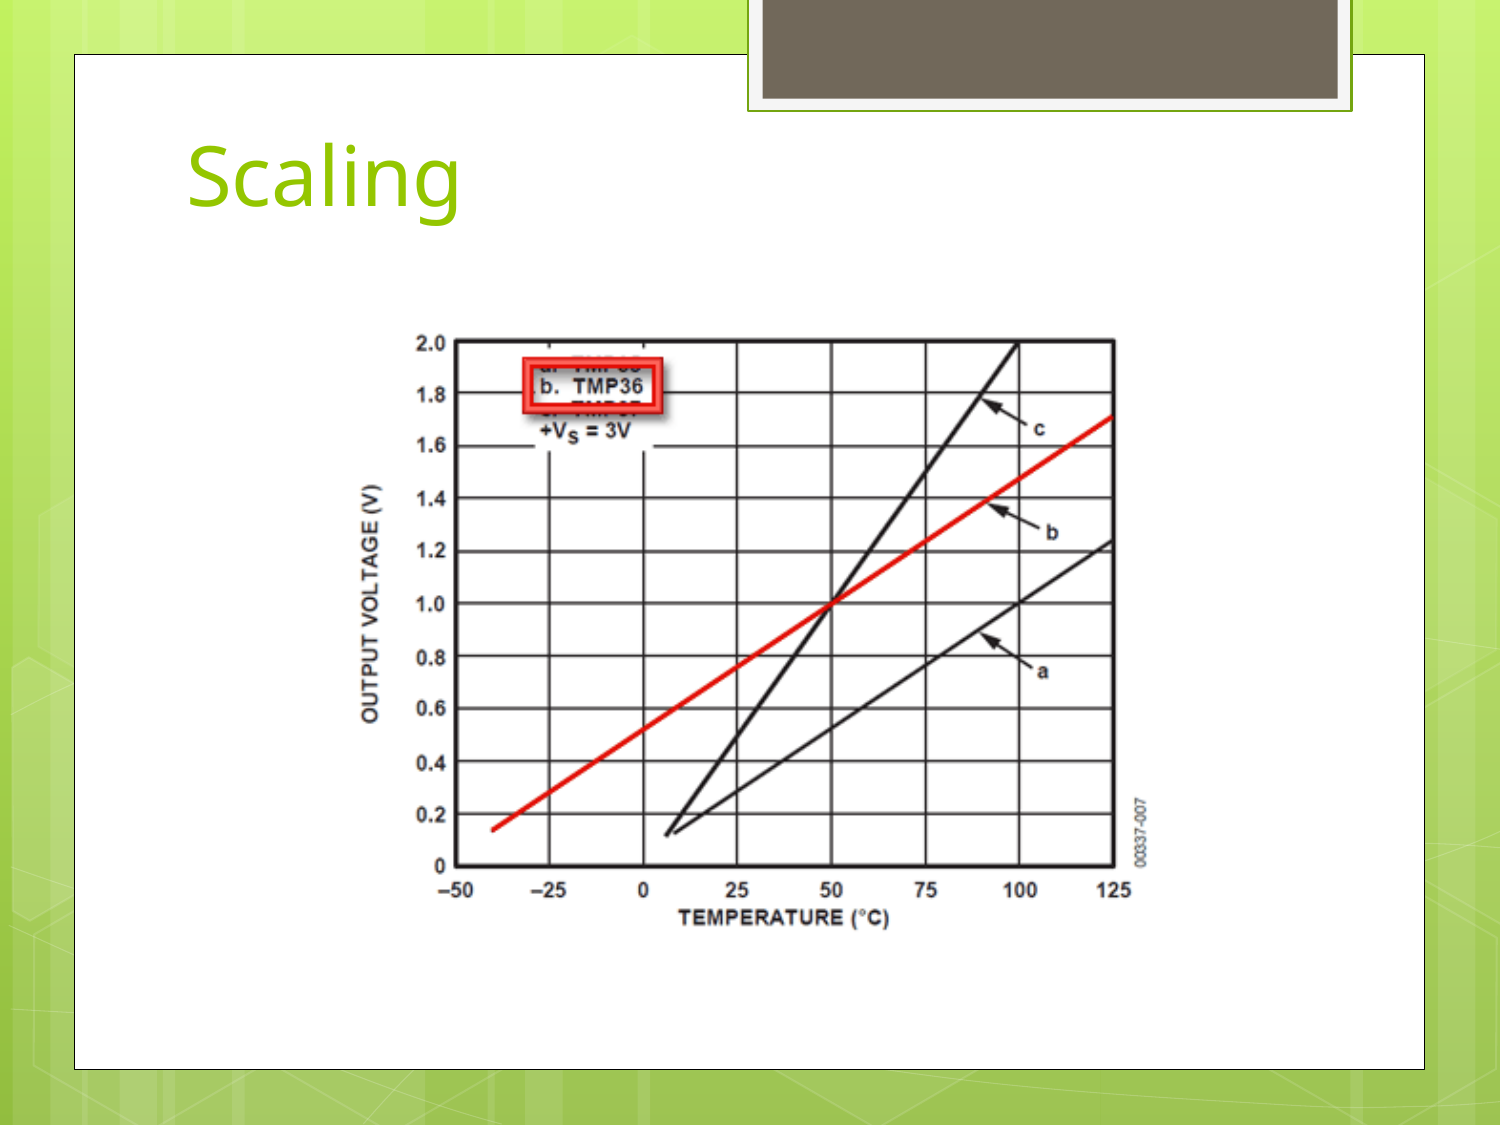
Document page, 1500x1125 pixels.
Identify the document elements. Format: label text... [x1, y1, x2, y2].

title Scaling [171, 42, 1324, 231]
picture [324, 302, 1197, 947]
